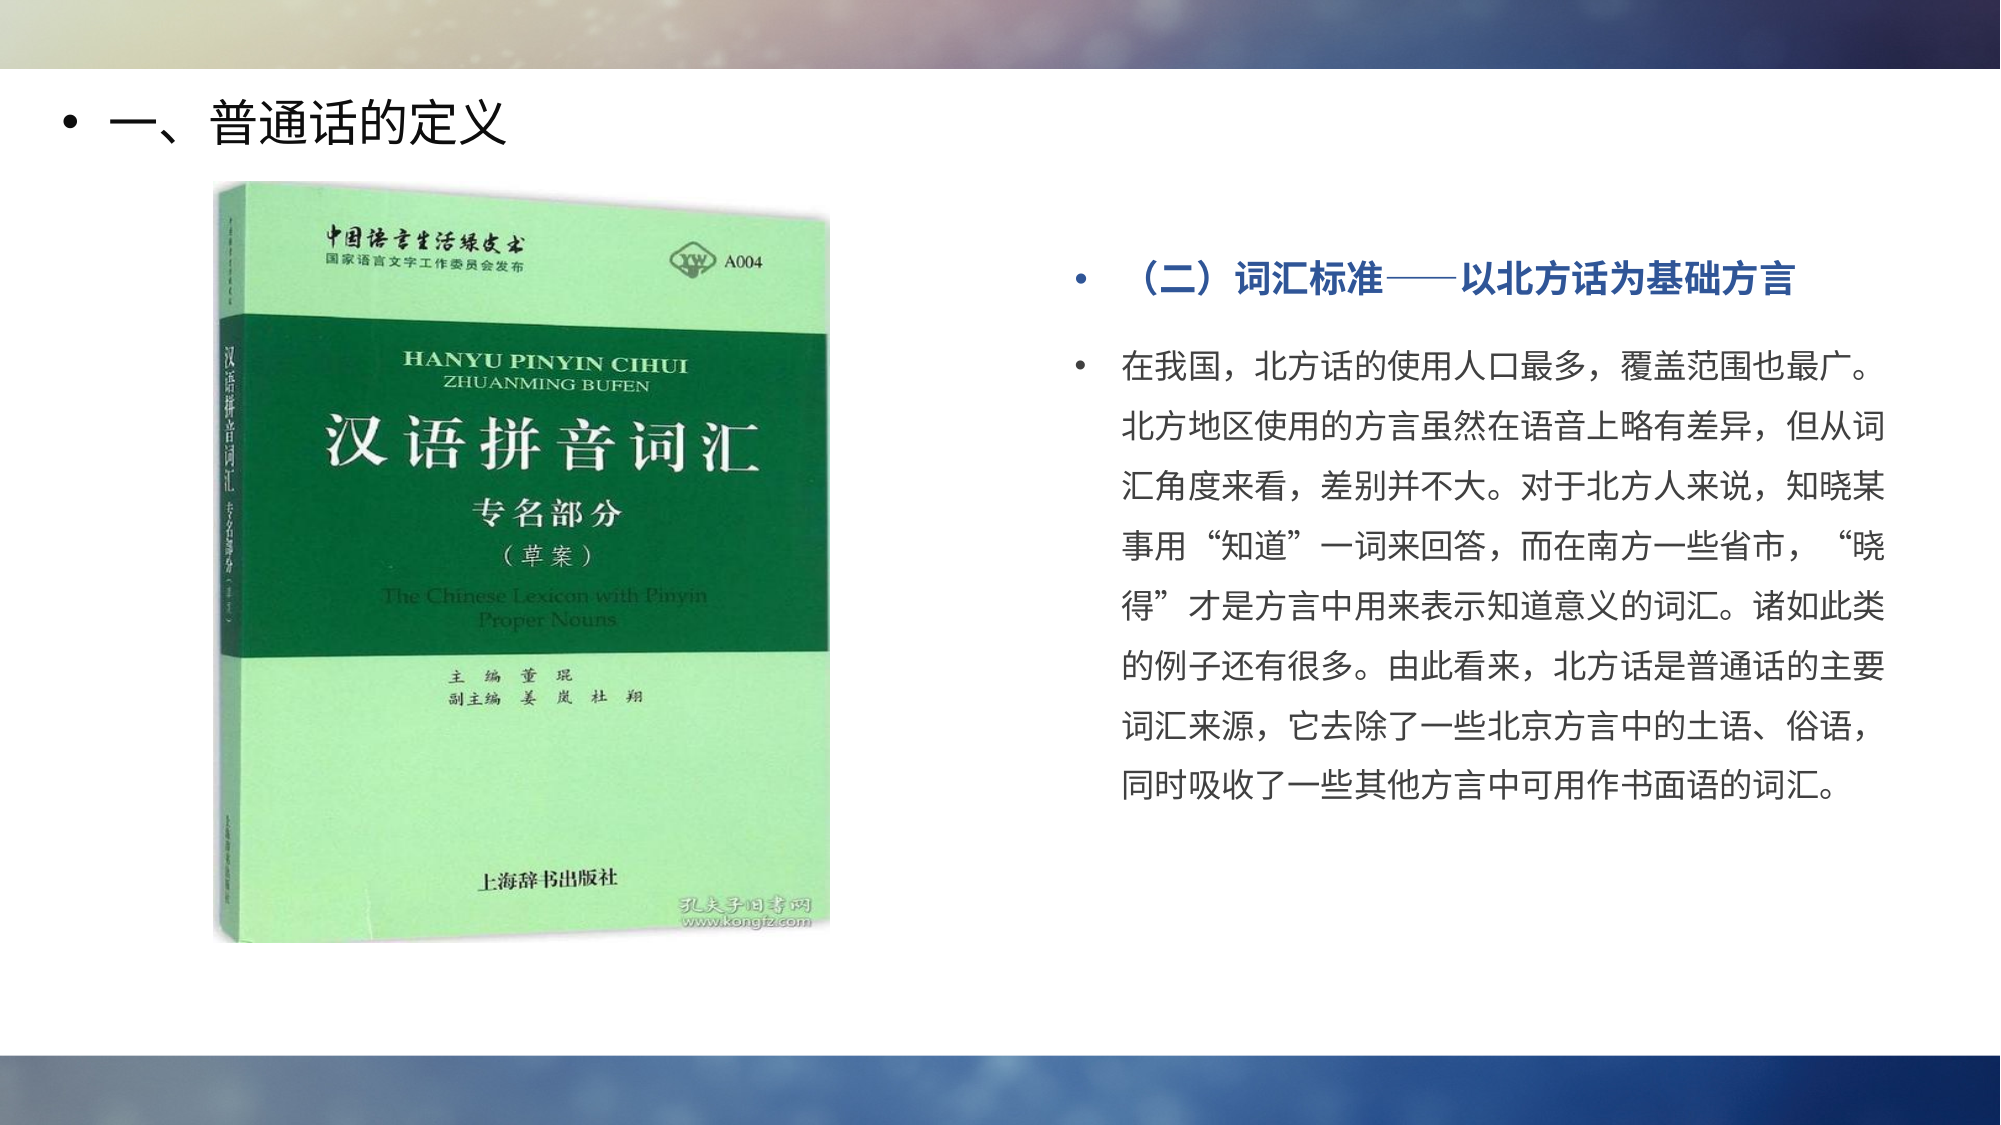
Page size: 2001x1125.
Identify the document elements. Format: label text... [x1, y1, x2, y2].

text_box 一、普通话的定义 [46, 84, 570, 160]
text_box （二）词汇标准——以北方话为基础方言 在我国，北方话的使用人口最多，覆盖范围也最广。北方地区使用的方言虽然在语音上略有差异，但从词汇角度来看，差别并不大。对于北方人来说，知晓某事用“知道”一词来回答，而在南方一些省市，“晓得”才是方言中用来表示知道意义的词汇。诸如此类的例子还有很多。由此看来，北方话是普通话的主要词汇来源，它去除了一些北京方言中的土语、俗语，同时吸收了一些其他方言中可用作书面语的词汇。 [1059, 225, 1914, 812]
picture [213, 181, 830, 944]
picture [0, 1056, 2000, 1125]
picture [0, 0, 2000, 69]
